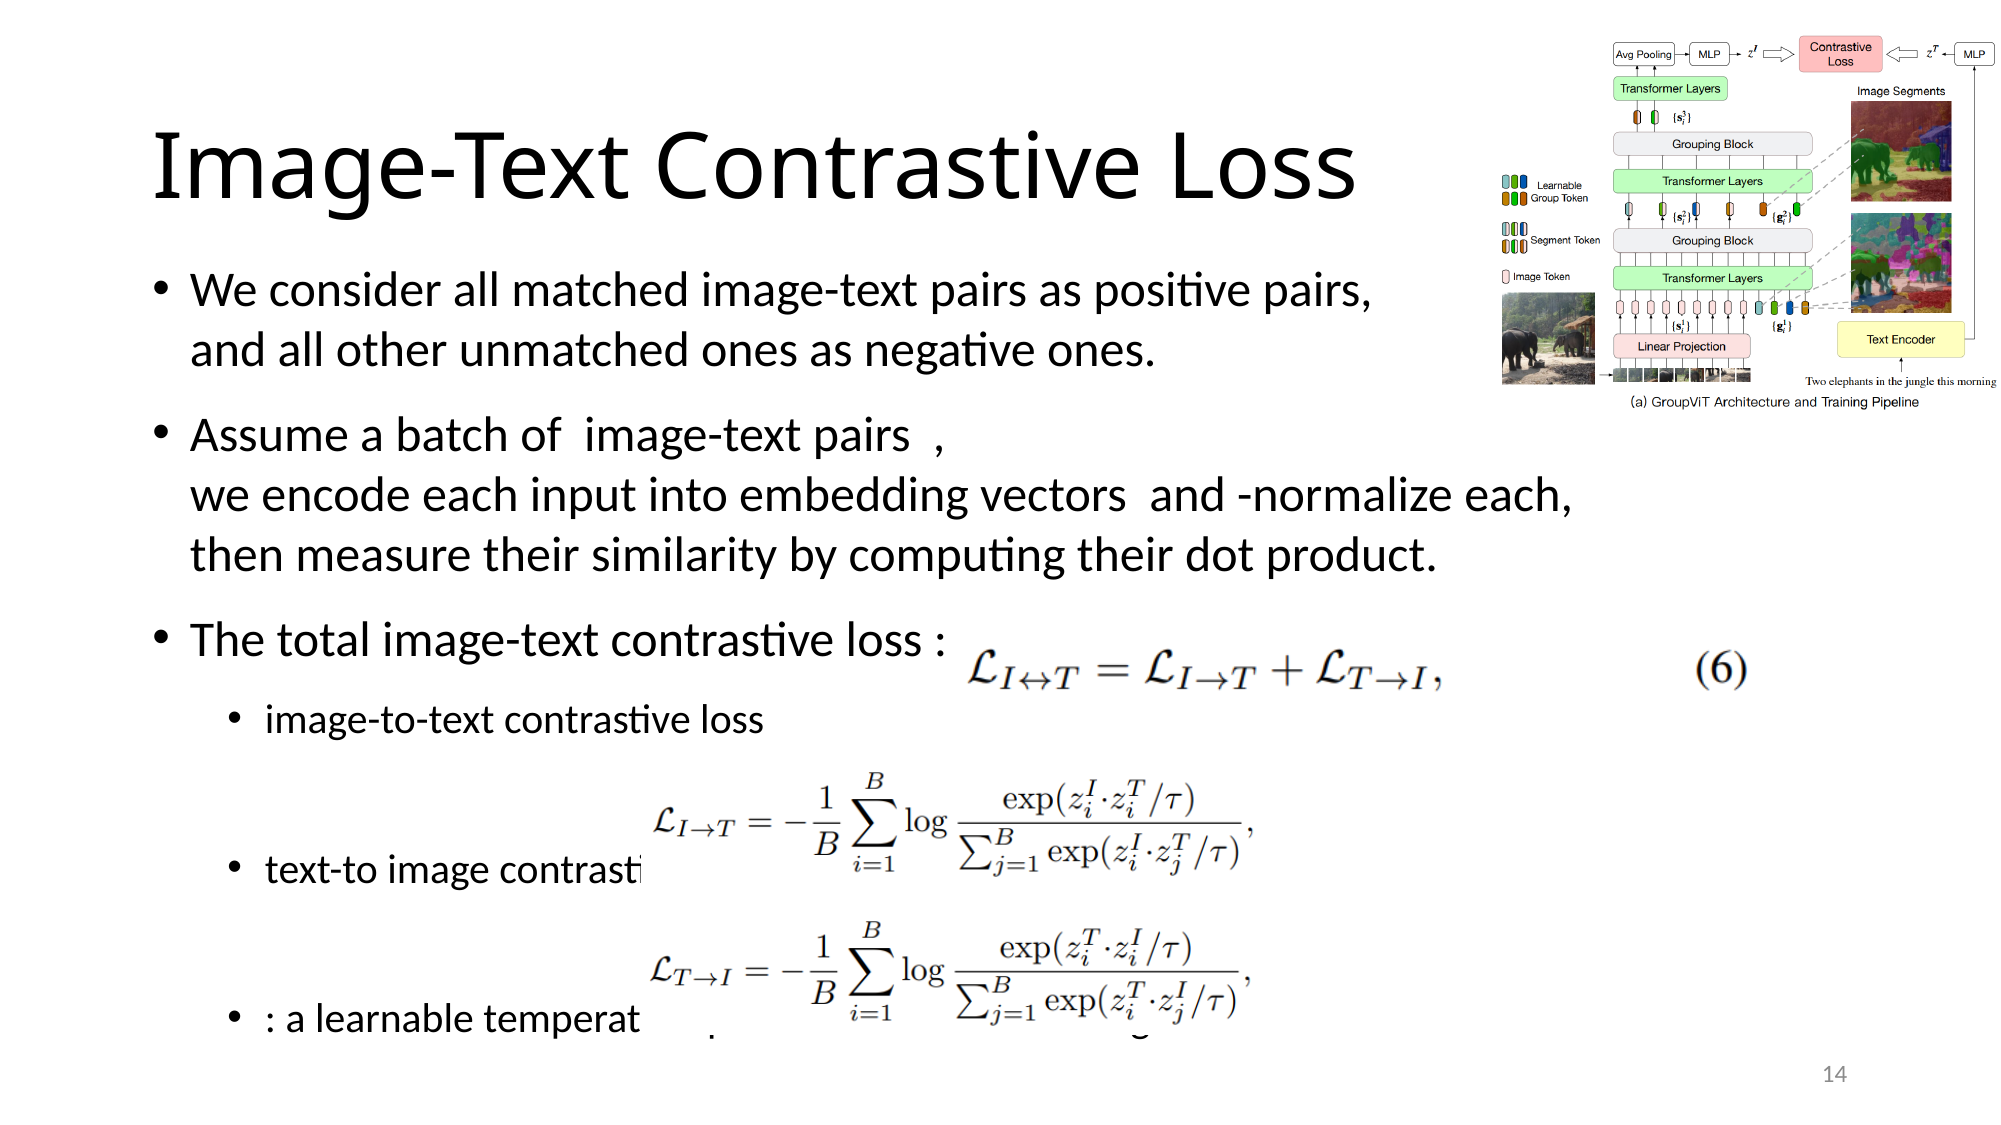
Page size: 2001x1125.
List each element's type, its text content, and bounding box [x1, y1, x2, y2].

picture [641, 766, 1281, 885]
title Image-Text Contrastive Loss [137, 59, 1488, 278]
picture [1488, 24, 2000, 416]
picture [964, 633, 1768, 699]
picture [641, 916, 1270, 1035]
slide_number 14 [1412, 1042, 1863, 1103]
